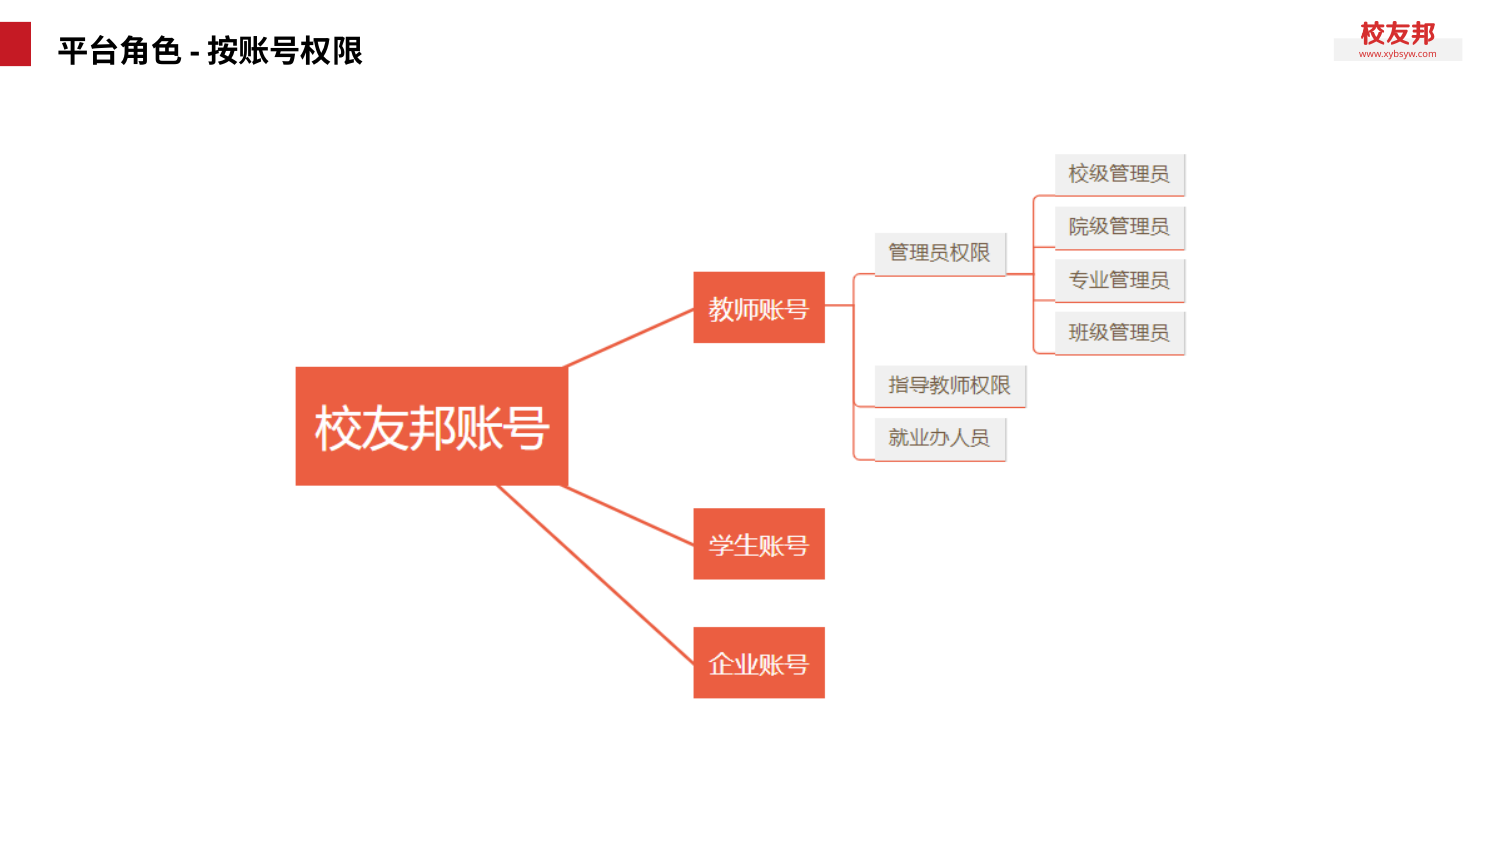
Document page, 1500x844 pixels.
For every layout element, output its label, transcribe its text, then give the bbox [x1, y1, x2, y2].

title 平台角色-按账号权限 [42, 11, 939, 77]
picture [262, 118, 1238, 726]
picture [1361, 21, 1435, 45]
